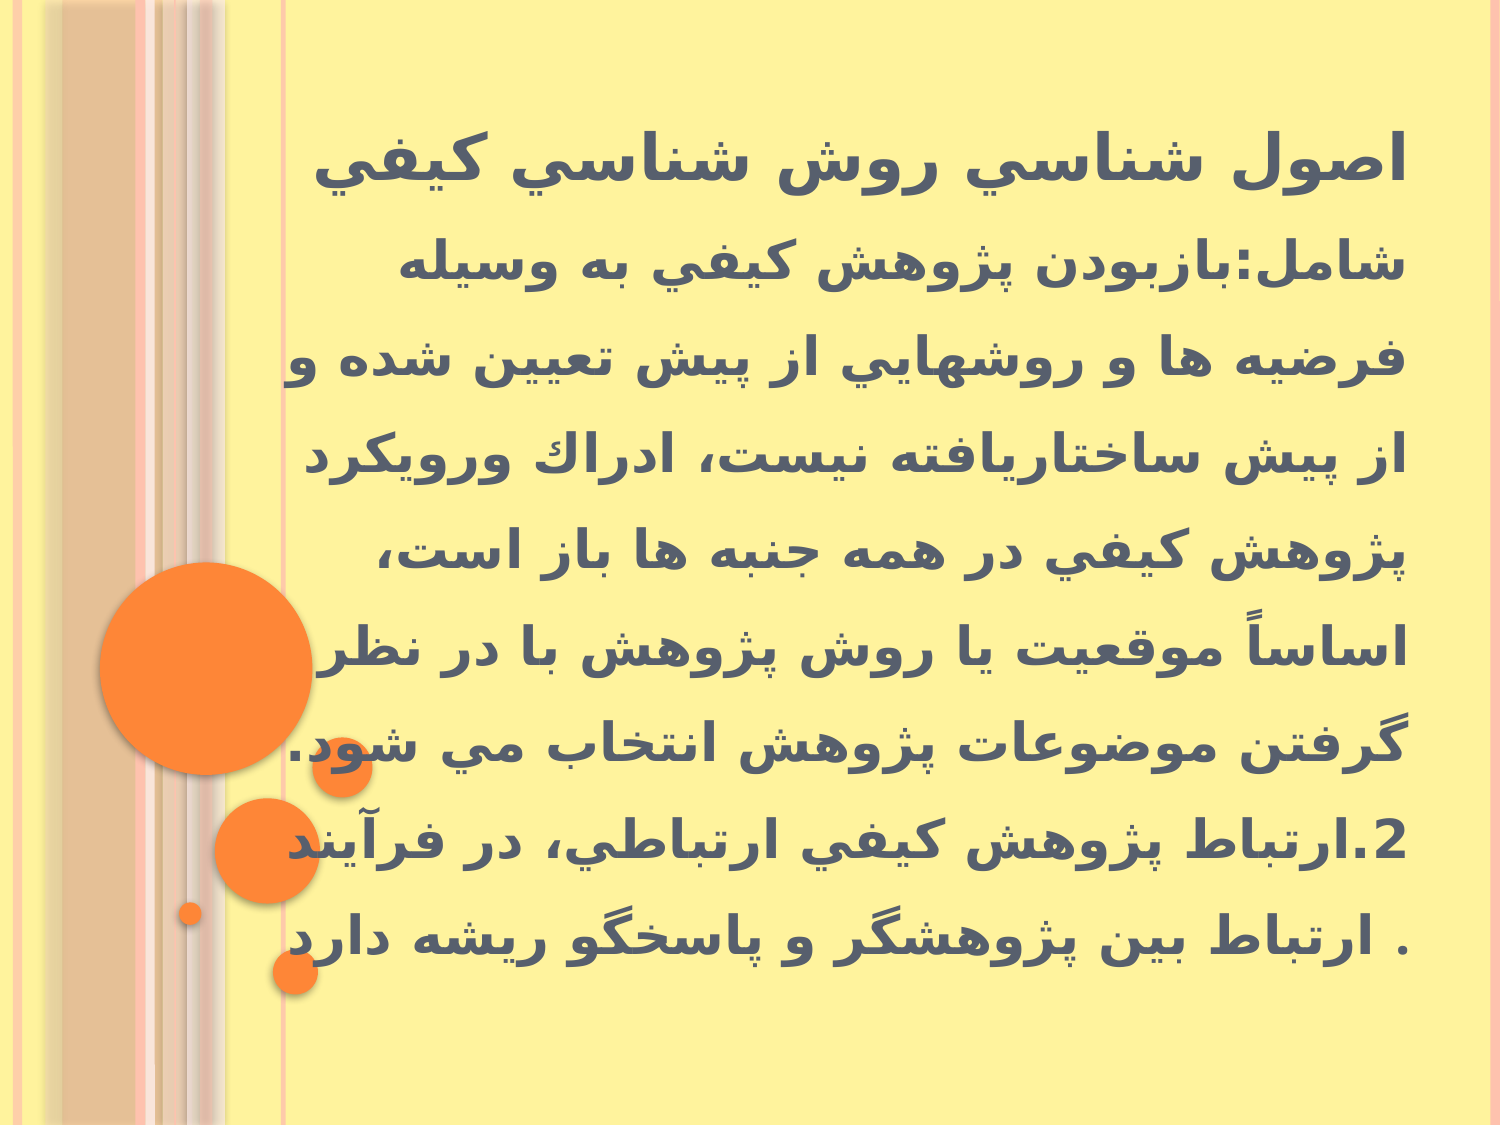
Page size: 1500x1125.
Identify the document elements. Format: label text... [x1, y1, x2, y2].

title اصول شناسي روش شناسي كيفي شامل:بازبودن پژوهش كيفي به وسيله فرضيه ها و روشهايي از پيش تعيين شده و از پيش ساختاريافته نيست، ادراك ورويكرد پژوهش كيفي در همه جنبه ها باز است، اساساً موقعيت يا روش پژوهش با در نظر گرفتن موضوعات پژوهش انتخاب مي شود. 2.ارتباط پژوهش كيفي ارتباطي، در فرآيند ارتباط بين پژوهشگر و پاسخگو ريشه دارد . [249, 37, 1425, 1038]
